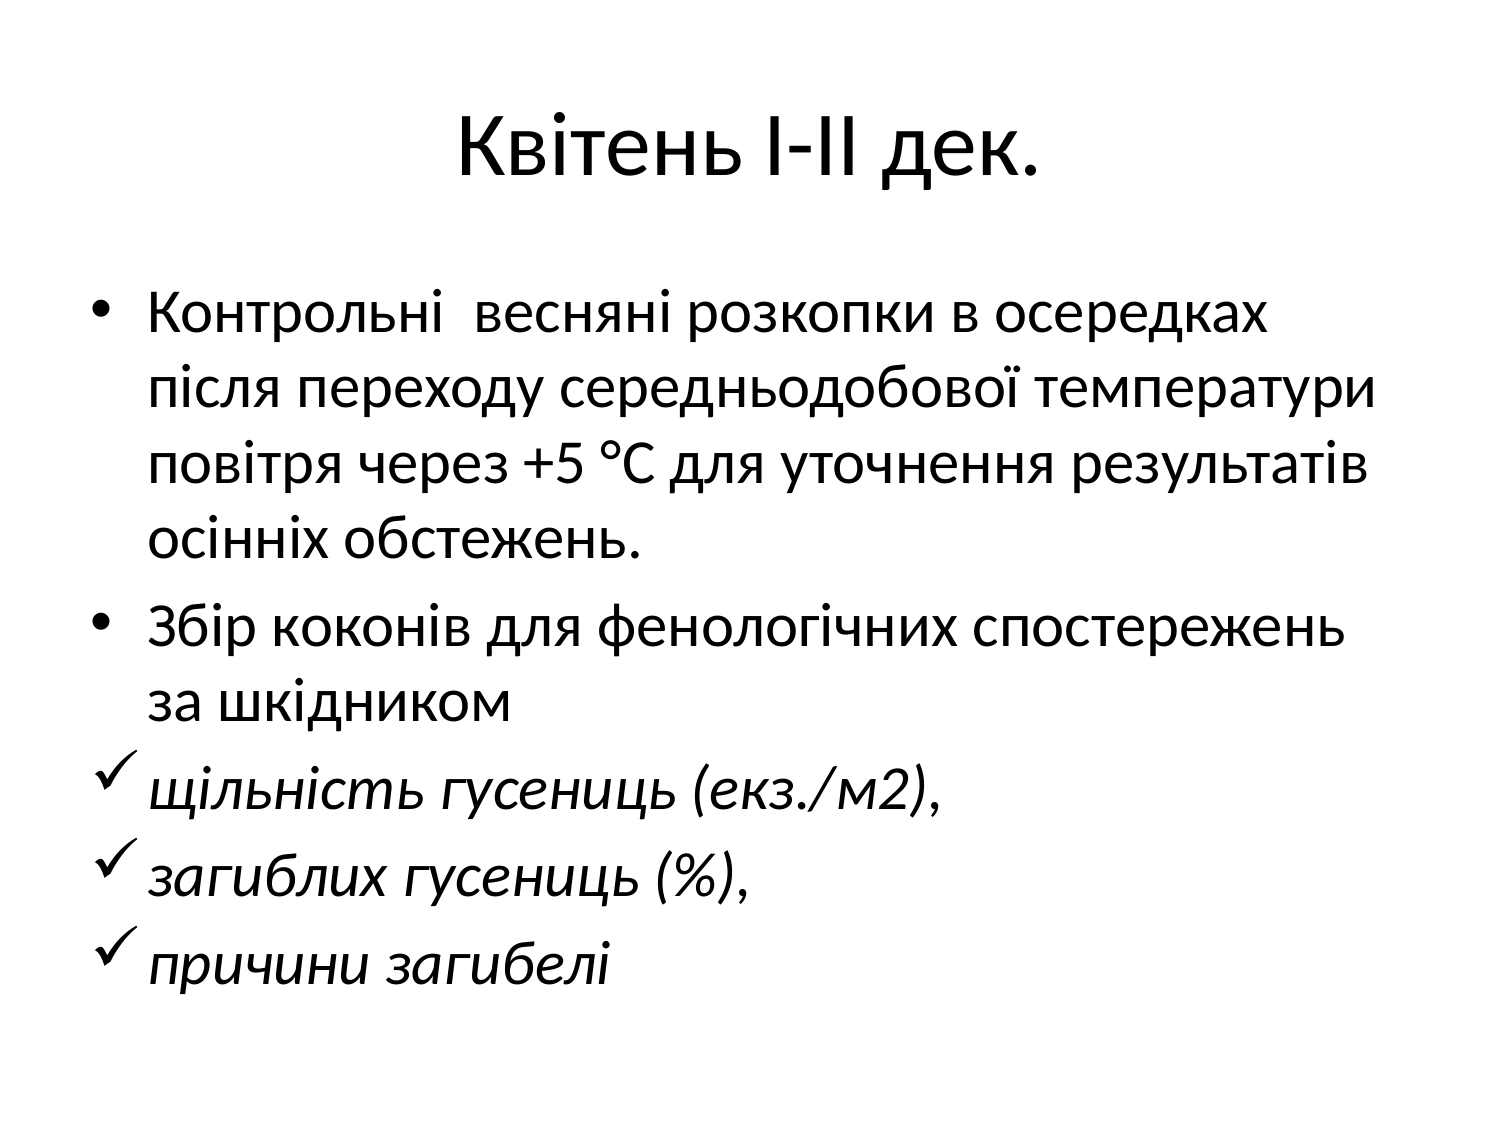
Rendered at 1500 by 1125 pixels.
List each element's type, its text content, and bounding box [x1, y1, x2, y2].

list Контрольні весняні розкопки в осередках після переходу середньодобової температури повітря через +5 °С для уточнення результатів осінніх обстежень. Збір коконів для фенологічних спостережень за шкідником щільність гусениць (екз./м2), загиблих гусениць (%), причини загибелі [75, 262, 1425, 1005]
title Квітень І-ІІ дек. [75, 45, 1425, 233]
